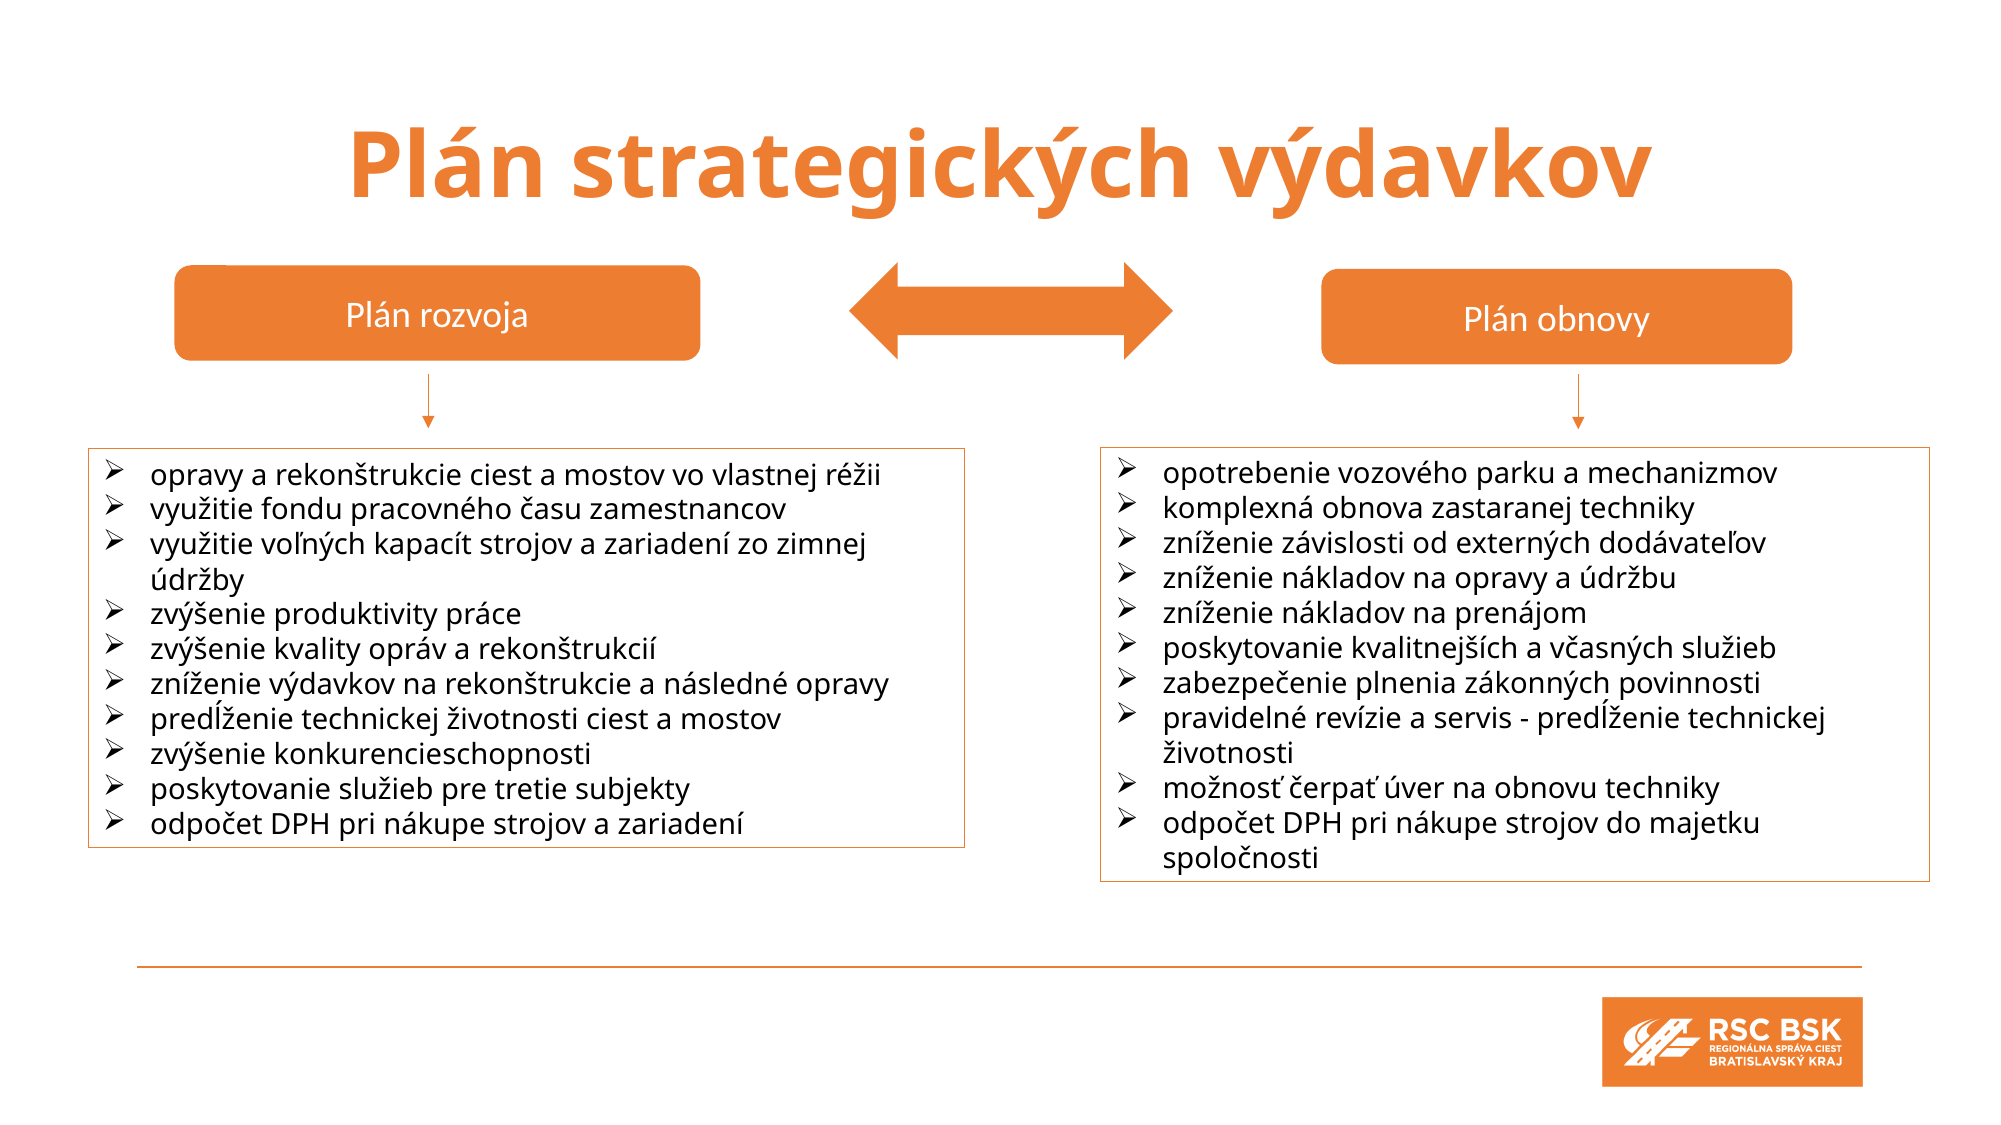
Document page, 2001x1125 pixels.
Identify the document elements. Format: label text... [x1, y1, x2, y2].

text_box Plán rozvoja [174, 265, 701, 361]
text_box opravy a rekonštrukcie ciest a mostov vo vlastnej réžii využitie fondu pracovného času zamestnancov využitie voľných kapacít strojov a zariadení zo zimnej údržby zvýšenie produktivity práce zvýšenie kvality opráv a rekonštrukcií zníženie výdavkov na rekonštrukcie a následné opravy predĺženie technickej životnosti ciest a mostov zvýšenie konkurencieschopnosti poskytovanie služieb pre tretie subjekty odpočet DPH pri nákupe strojov a zariadení [88, 448, 965, 848]
title Plán strategických výdavkov [137, 58, 1863, 277]
text_box [848, 262, 1173, 360]
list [1602, 997, 1863, 1087]
text_box opotrebenie vozového parku a mechanizmov komplexná obnova zastaranej techniky zníženie závislosti od externých dodávateľov zníženie nákladov na opravy a údržbu zníženie nákladov na prenájom poskytovanie kvalitnejších a včasných služieb zabezpečenie plnenia zákonných povinnosti pravidelné revízie a servis - predĺženie technickej životnosti možnosť čerpať úver na obnovu techniky odpočet DPH pri nákupe strojov do majetku spoločnosti [1100, 447, 1930, 882]
text_box Plán obnovy [1321, 268, 1793, 365]
